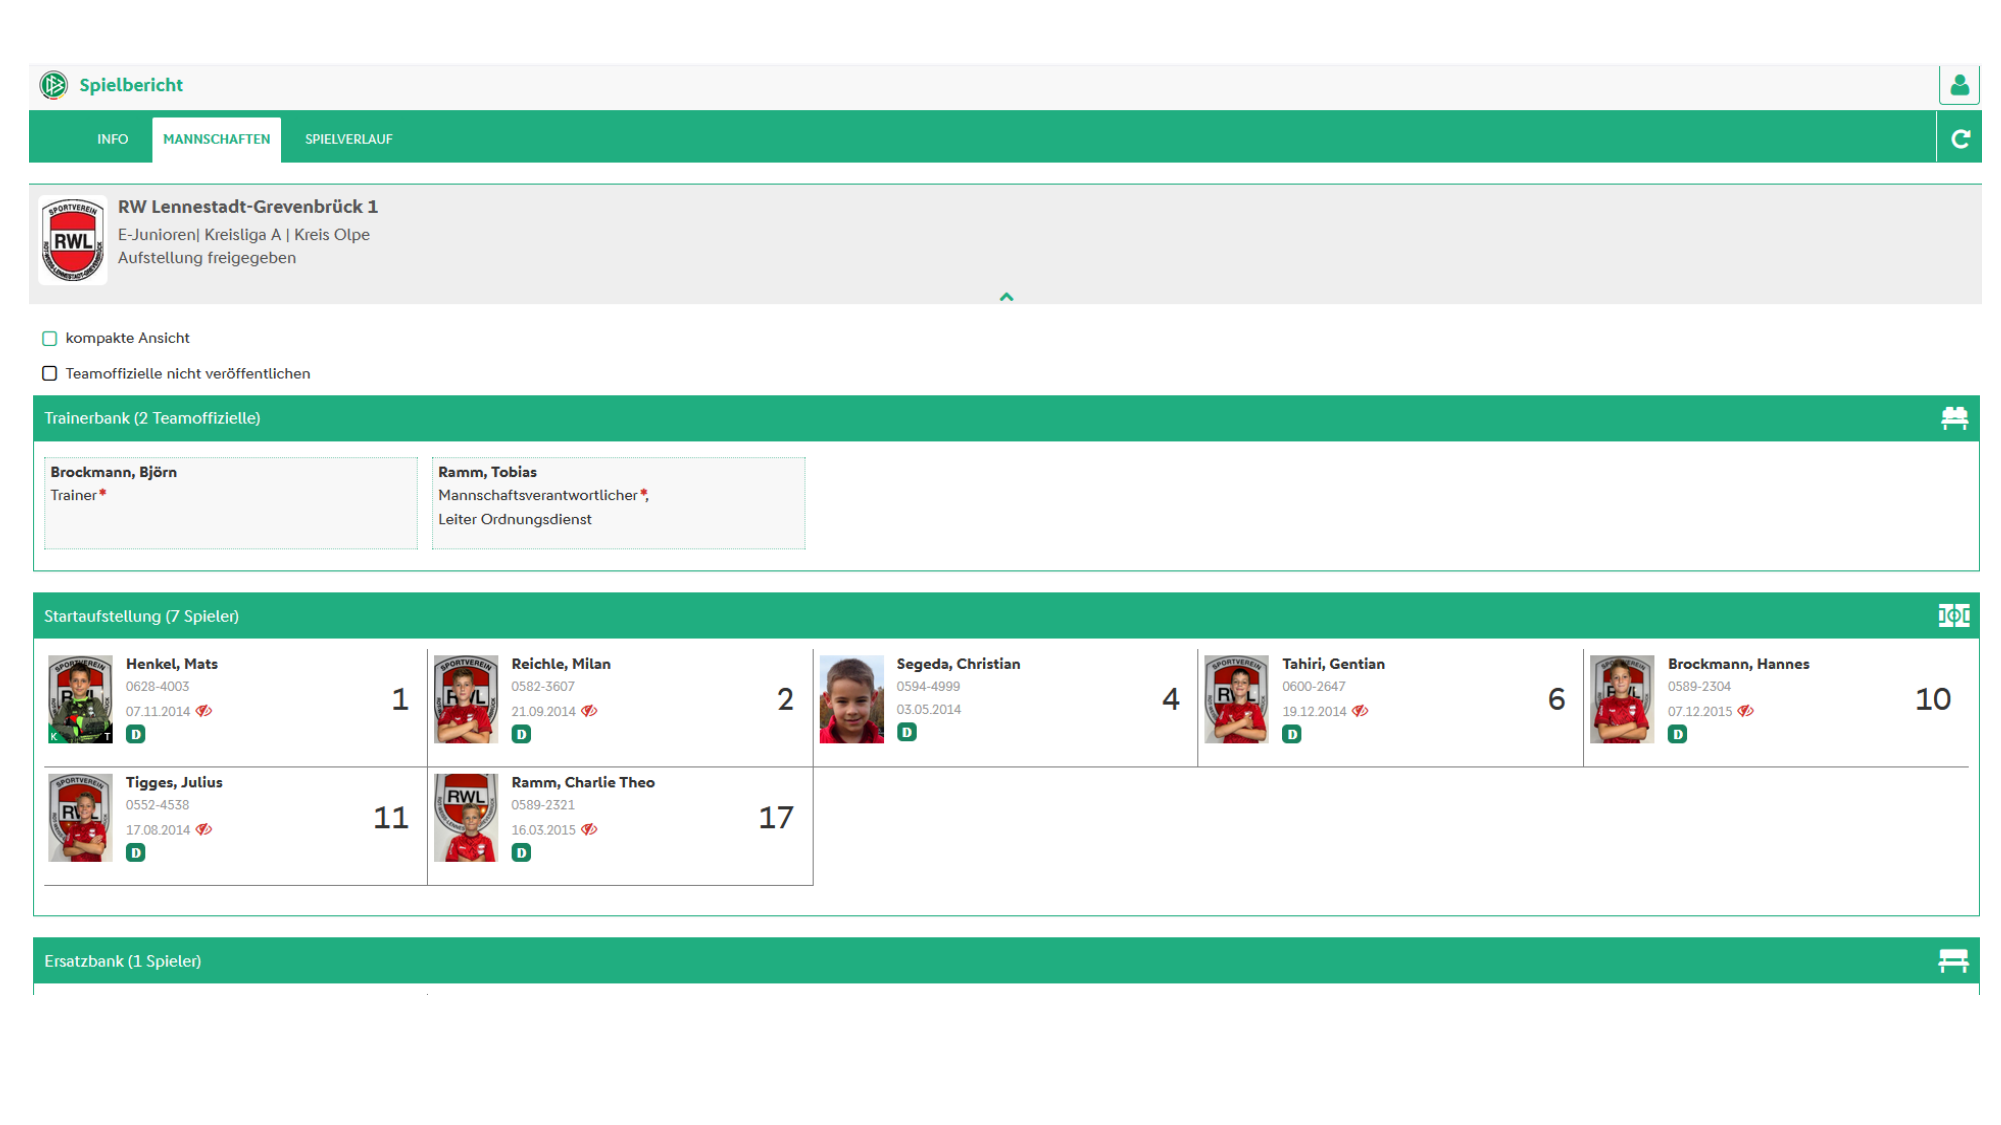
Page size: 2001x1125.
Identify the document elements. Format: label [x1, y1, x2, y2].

picture [29, 63, 1982, 995]
